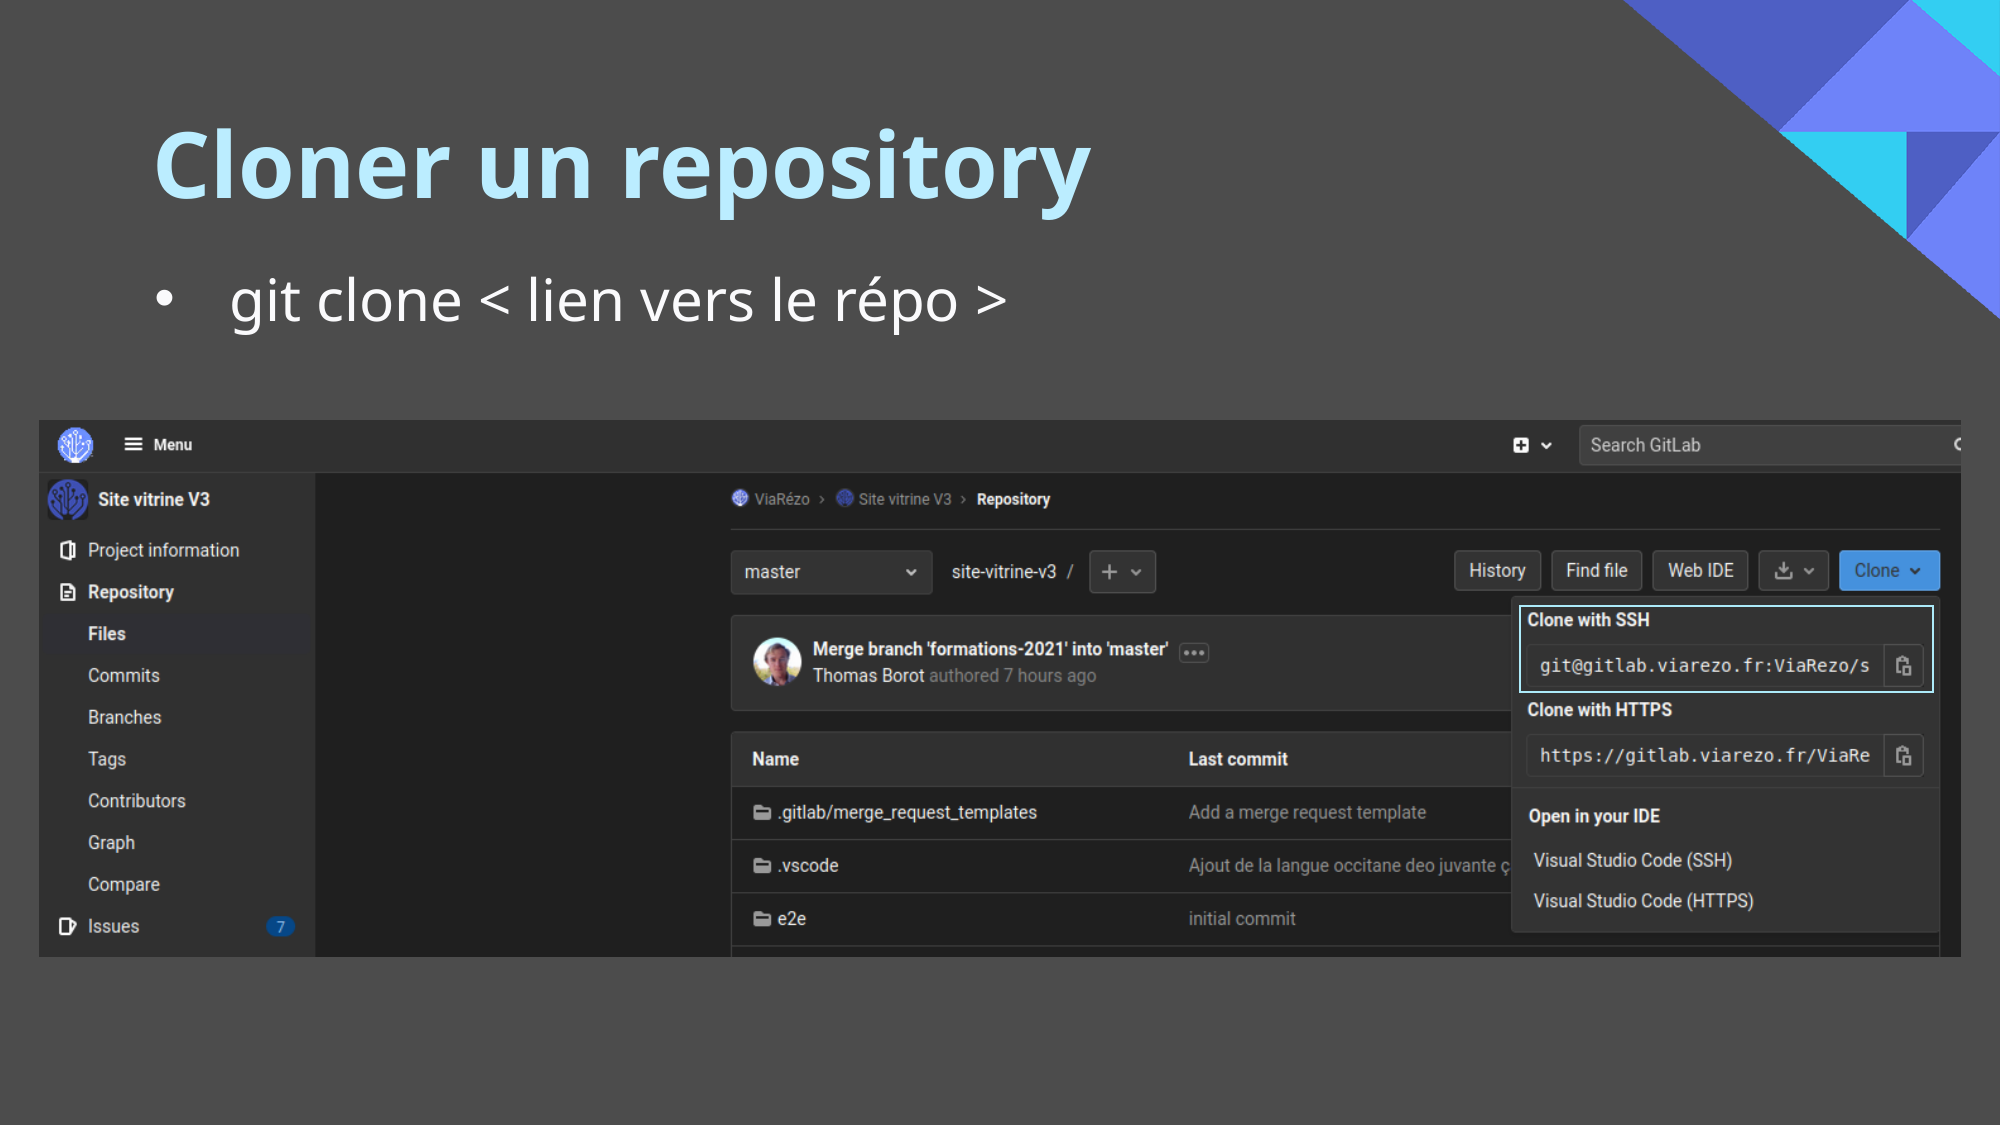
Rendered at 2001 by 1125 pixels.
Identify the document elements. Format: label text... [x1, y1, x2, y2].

picture [39, 420, 1961, 957]
title Cloner un repository [137, 59, 1863, 278]
text_box git clone < lien vers le répo > [139, 255, 1036, 386]
picture [1622, 0, 2000, 319]
